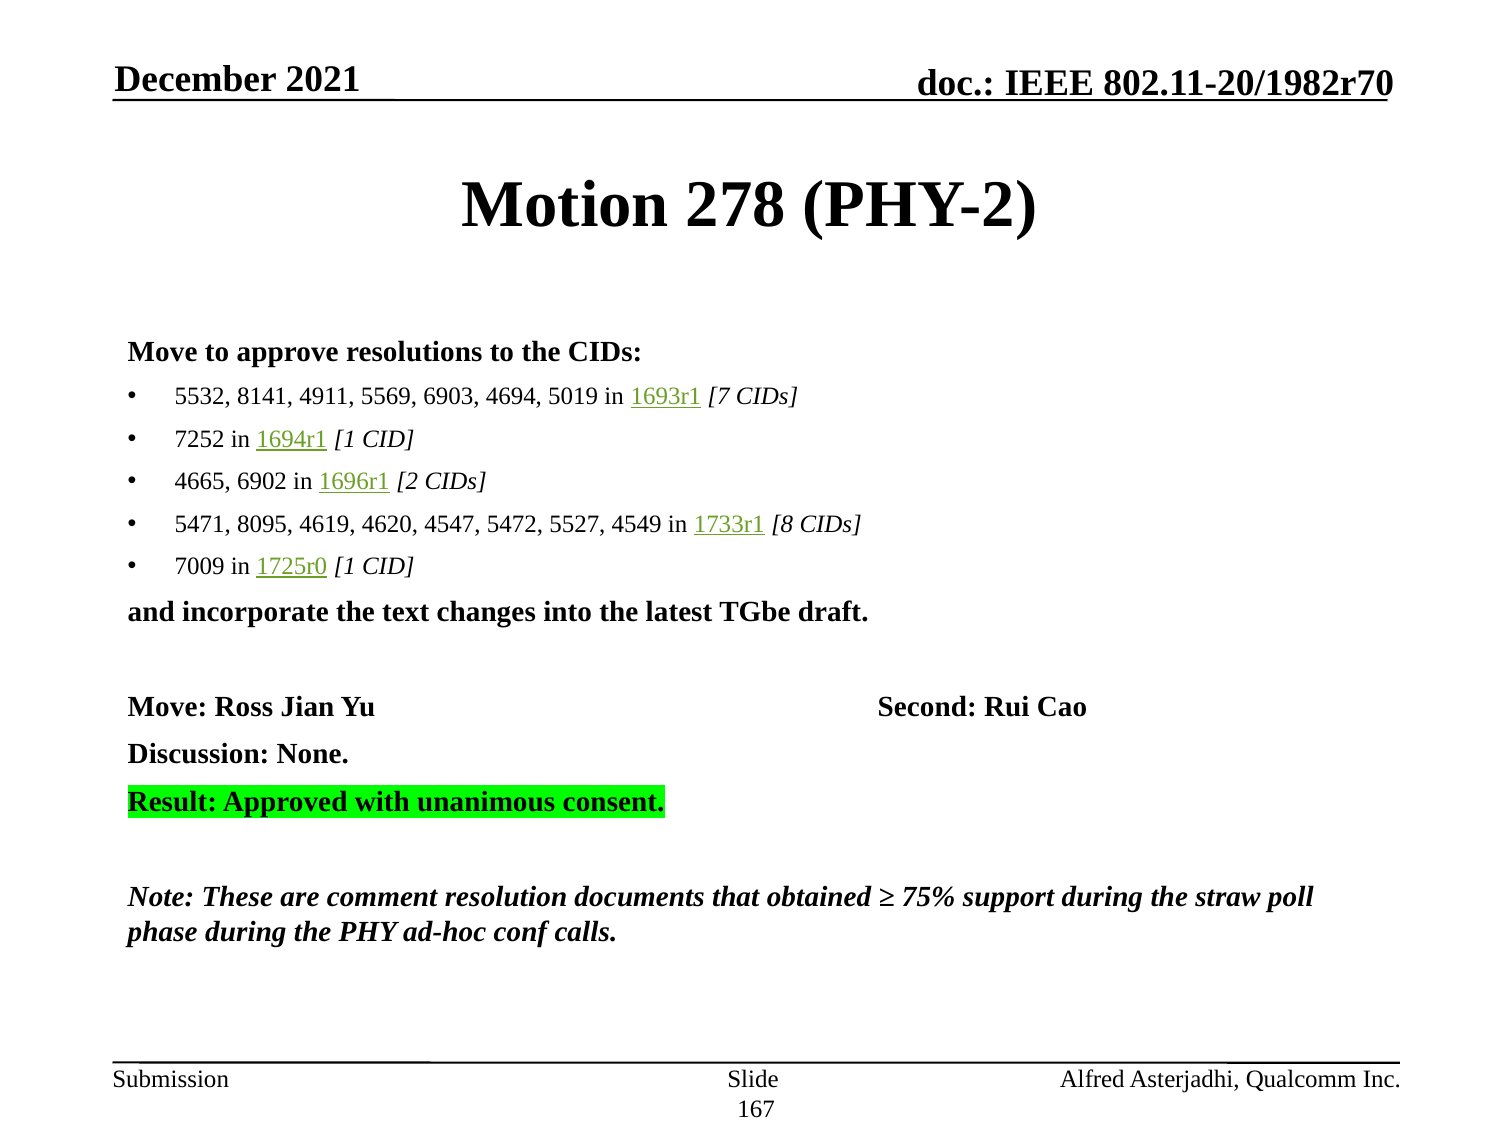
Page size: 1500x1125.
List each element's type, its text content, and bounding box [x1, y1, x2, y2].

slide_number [114, 54, 423, 100]
title Motion 278 (PHY-2) [112, 112, 1388, 288]
list Move to approve resolutions to the CIDs: 5532, 8141, 4911, 5569, 6903, 4694, 5019 in 1693r1 [7 CIDs] 7252 in 1694r1 [1 CID] 4665, 6902 in 1696r1 [2 CIDs] 5471, 8095, 4619, 4620, 4547, 5472, 5527, 4549 in 1733r1 [8 CIDs] 7009 in 1725r0 [1 CID] and incorporate the text changes into the latest TGbe draft. Move: Ross Jian Yu Second: Rui Cao Discussion: None. Result: Approved with unanimous consent. Note: These are comment resolution documents that obtained ≥ 75% support during the straw poll phase during the PHY ad-hoc conf calls. [112, 324, 1388, 1063]
footer Alfred Asterjadhi, Qualcomm Inc. [878, 1061, 1402, 1093]
slide_number Slide 167 [712, 1061, 800, 1123]
